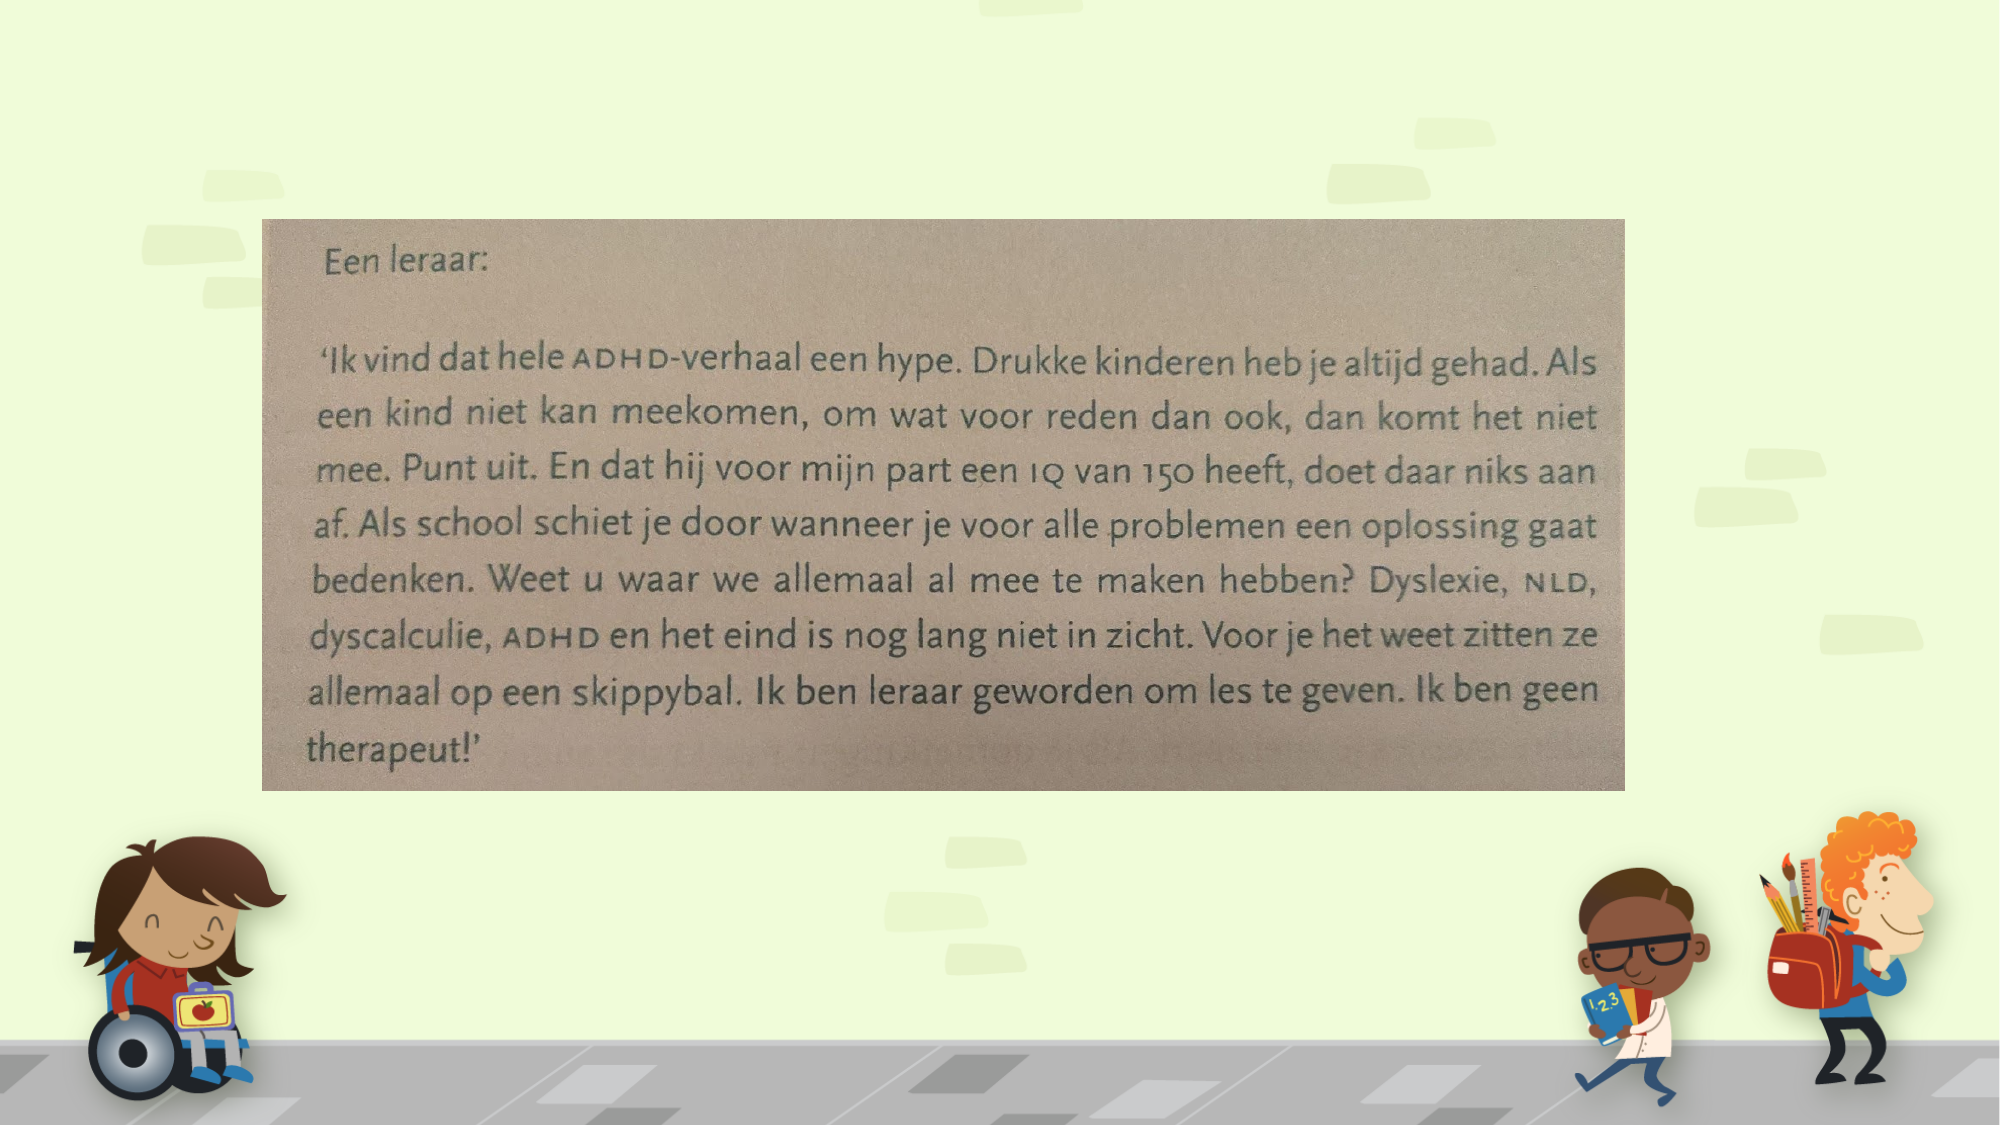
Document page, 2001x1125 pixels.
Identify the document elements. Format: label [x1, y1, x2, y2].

list [262, 219, 1625, 791]
picture [0, 0, 2000, 1125]
